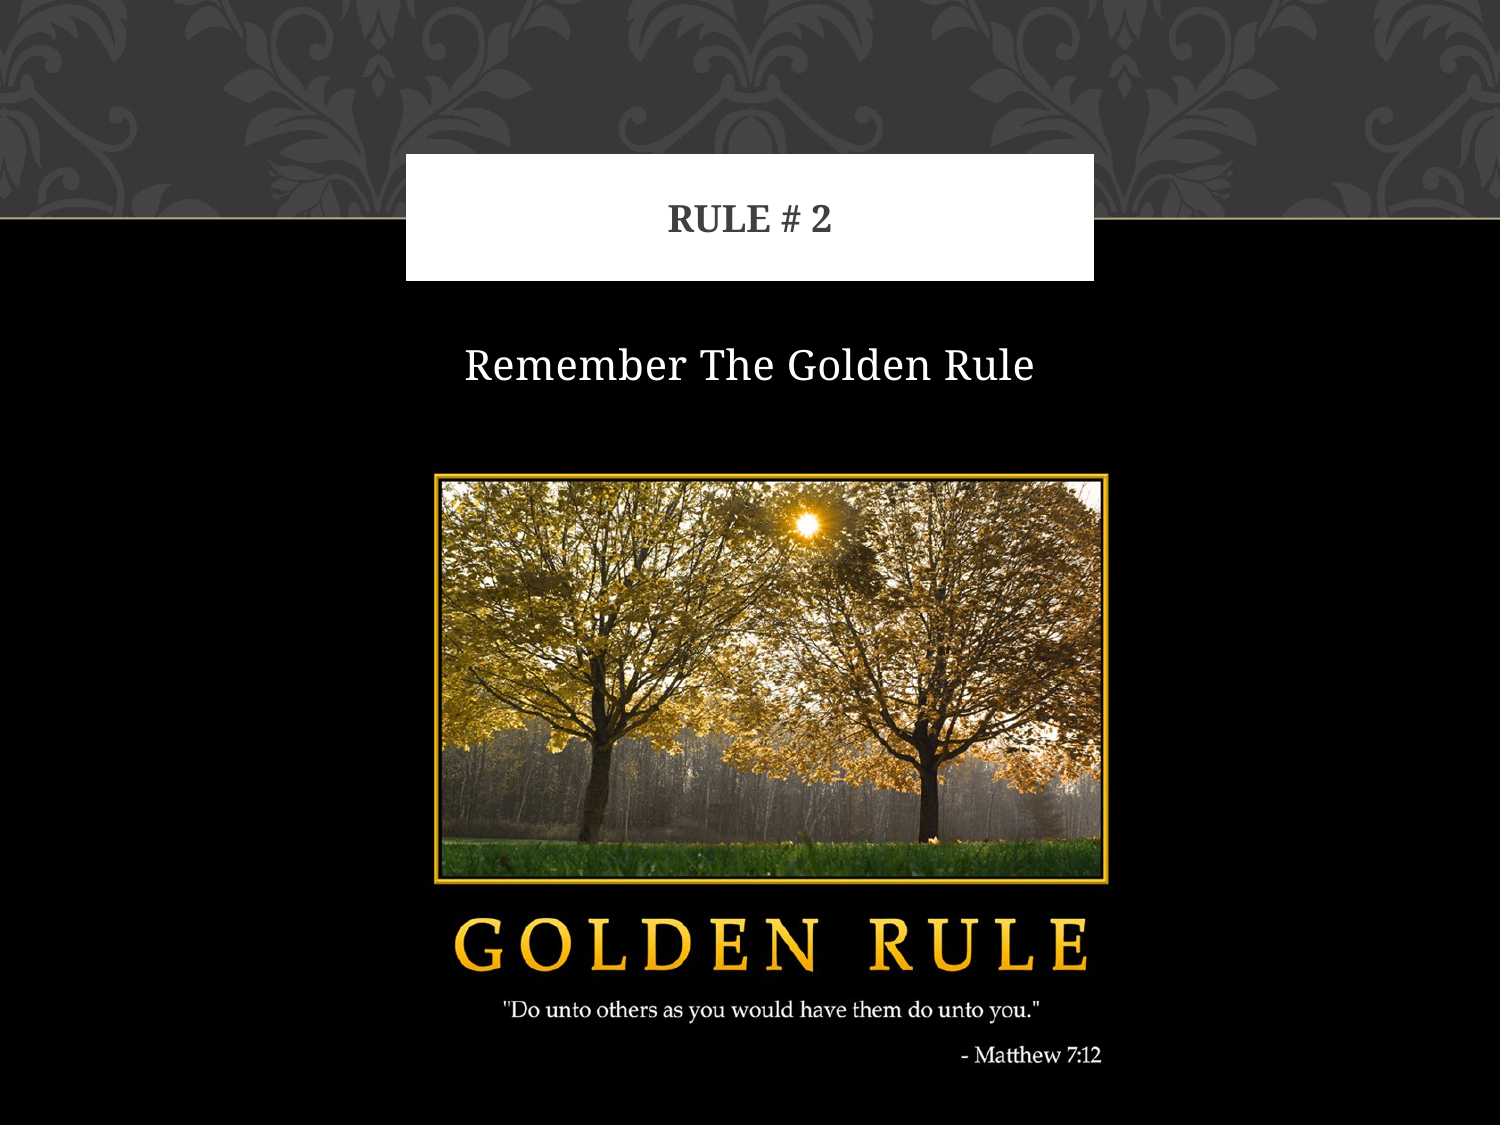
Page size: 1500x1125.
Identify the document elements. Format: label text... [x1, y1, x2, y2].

picture [312, 440, 1226, 1125]
list Remember The Golden Rule [75, 331, 1425, 1000]
title Rule # 2 [406, 154, 1094, 281]
